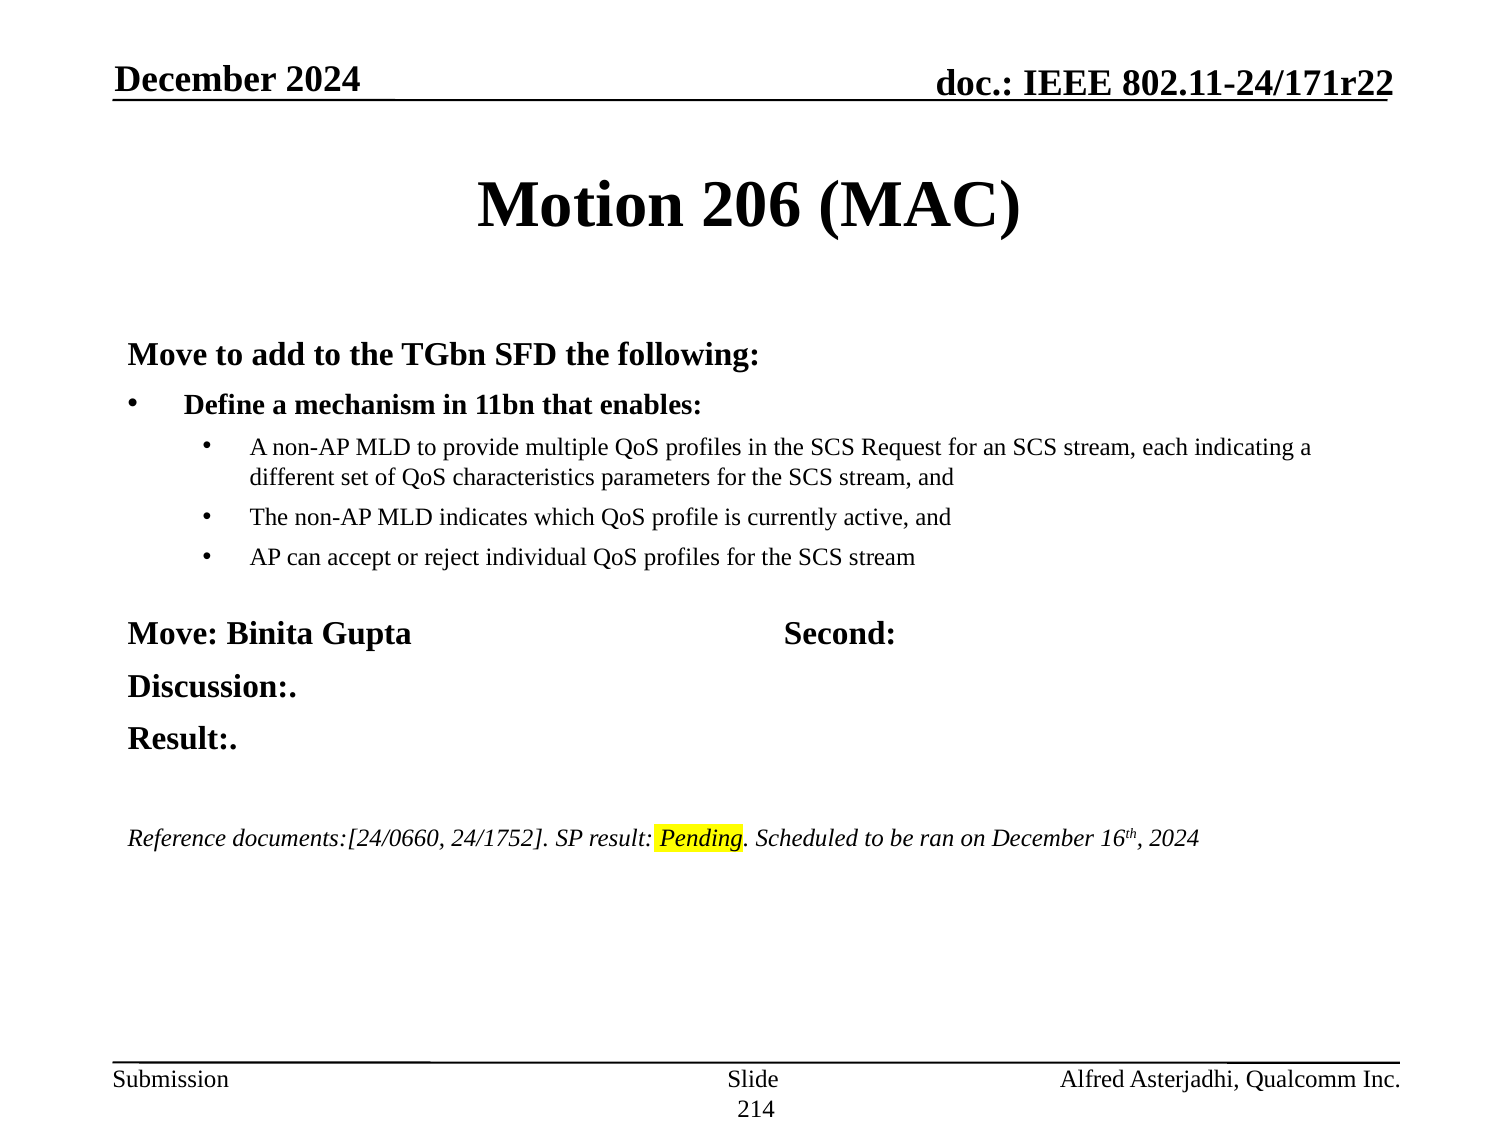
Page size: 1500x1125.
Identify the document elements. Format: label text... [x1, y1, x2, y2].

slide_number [114, 54, 423, 100]
footer Alfred Asterjadhi, Qualcomm Inc. [878, 1061, 1402, 1093]
list Move to add to the TGbn SFD the following: Define a mechanism in 11bn that enables: A non-AP MLD to provide multiple QoS profiles in the SCS Request for an SCS stream, each indicating a different set of QoS characteristics parameters for the SCS stream, and The non-AP MLD indicates which QoS profile is currently active, and AP can accept or reject individual QoS profiles for the SCS stream Move: Binita Gupta Second: Discussion:. Result:. Reference documents:[24/0660, 24/1752]. SP result: Pending. Scheduled to be ran on December 16th, 2024 [112, 324, 1388, 1000]
title Motion 206 (MAC) [112, 112, 1388, 288]
slide_number Slide 214 [712, 1061, 800, 1123]
